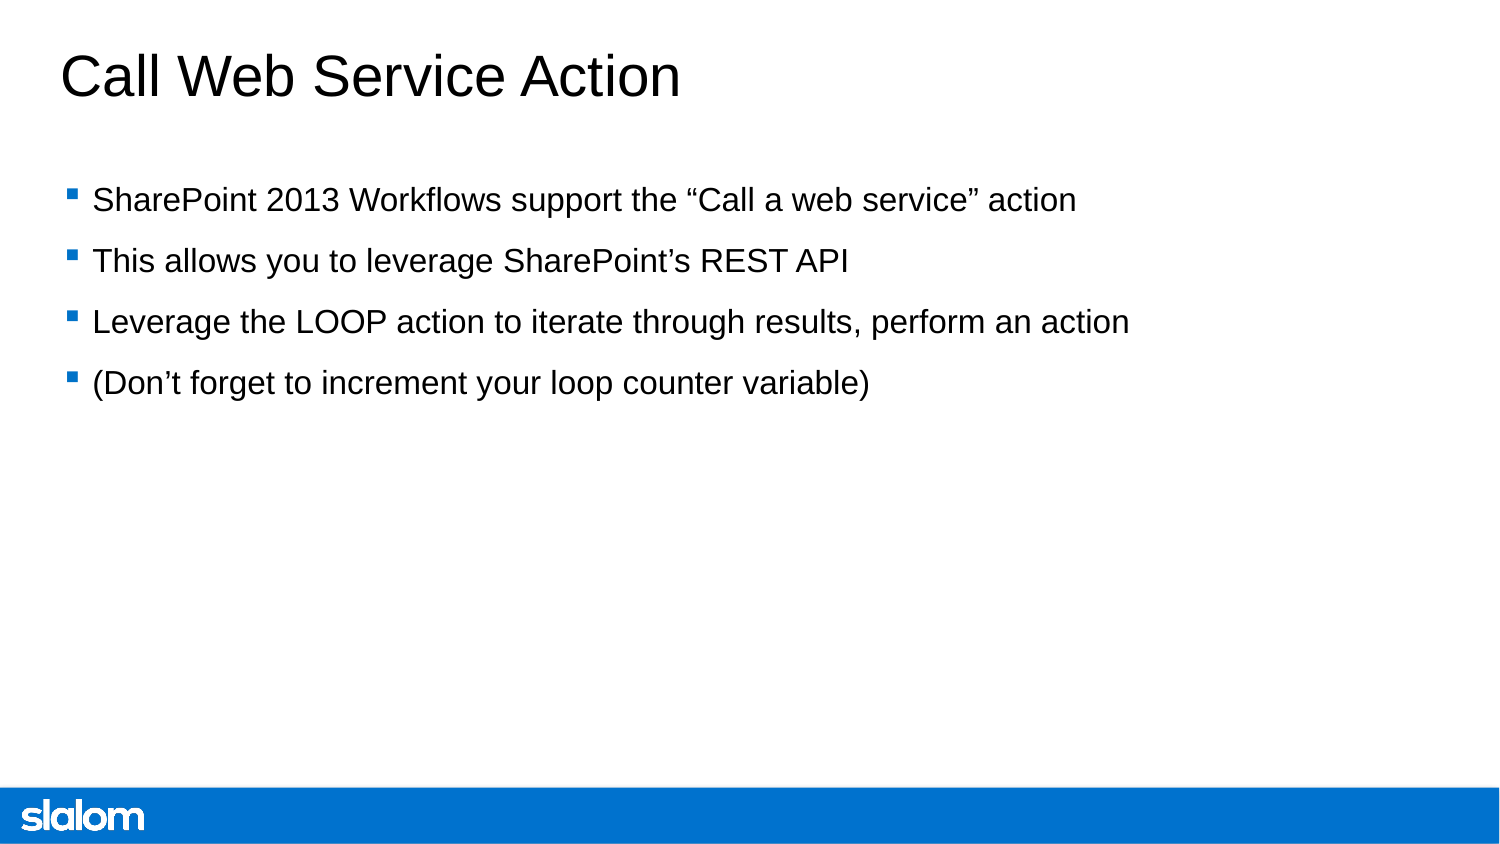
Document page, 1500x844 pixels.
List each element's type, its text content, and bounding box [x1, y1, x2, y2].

title Call Web Service Action [38, 34, 1463, 118]
list SharePoint 2013 Workflows support the “Call a web service” action This allows you to leverage SharePoint’s REST API Leverage the LOOP action to iterate through results, perform an action (Don’t forget to increment your loop counter variable) [64, 175, 1446, 474]
picture [21, 799, 144, 831]
